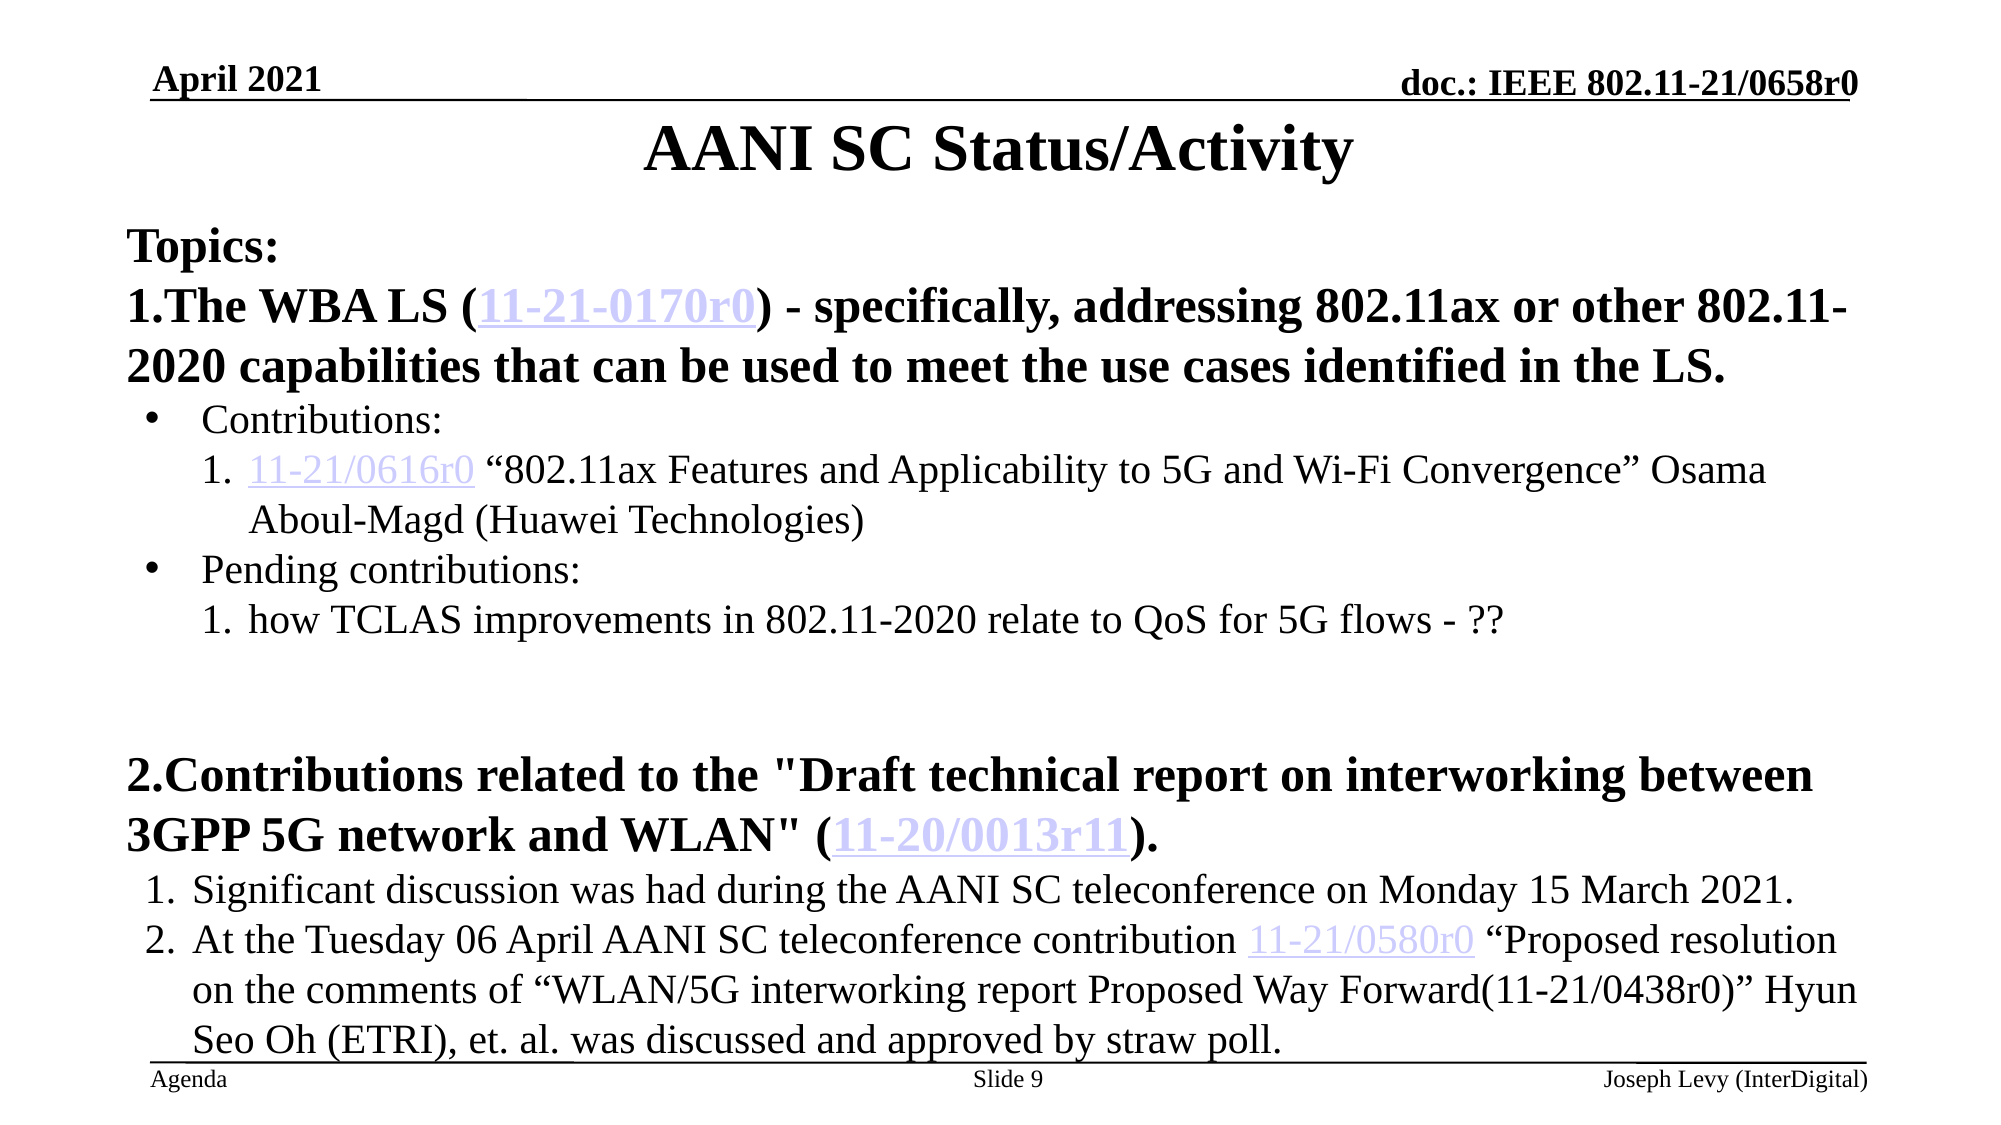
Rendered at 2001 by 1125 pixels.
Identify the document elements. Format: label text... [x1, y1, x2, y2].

slide_number Slide 9 [950, 1061, 1067, 1123]
title AANI SC Status/Activity [149, 112, 1850, 176]
list Topics: The WBA LS (11-21-0170r0) - specifically, addressing 802.11ax or other 802.11-2020 capabilities that can be used to meet the use cases identified in the LS. Contributions: 11-21/0616r0 “802.11ax Features and Applicability to 5G and Wi-Fi Convergence” Osama Aboul-Magd (Huawei Technologies) Pending contributions: how TCLAS improvements in 802.11-2020 relate to QoS for 5G flows - ?? Contributions related to the "Draft technical report on interworking between 3GPP 5G network and WLAN" (11-20/0013r11). Significant discussion was had during the AANI SC teleconference on Monday 15 March 2021. At the Tuesday 06 April AANI SC teleconference contribution 11-21/0580r0 “Proposed resolution on the comments of “WLAN/5G interworking report Proposed Way Forward(11-21/0438r0)” Hyun Seo Oh (ETRI), et. al. was discussed and approved by straw poll. [110, 204, 1906, 1063]
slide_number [152, 54, 563, 100]
footer Joseph Levy (InterDigital) [1171, 1061, 1869, 1093]
